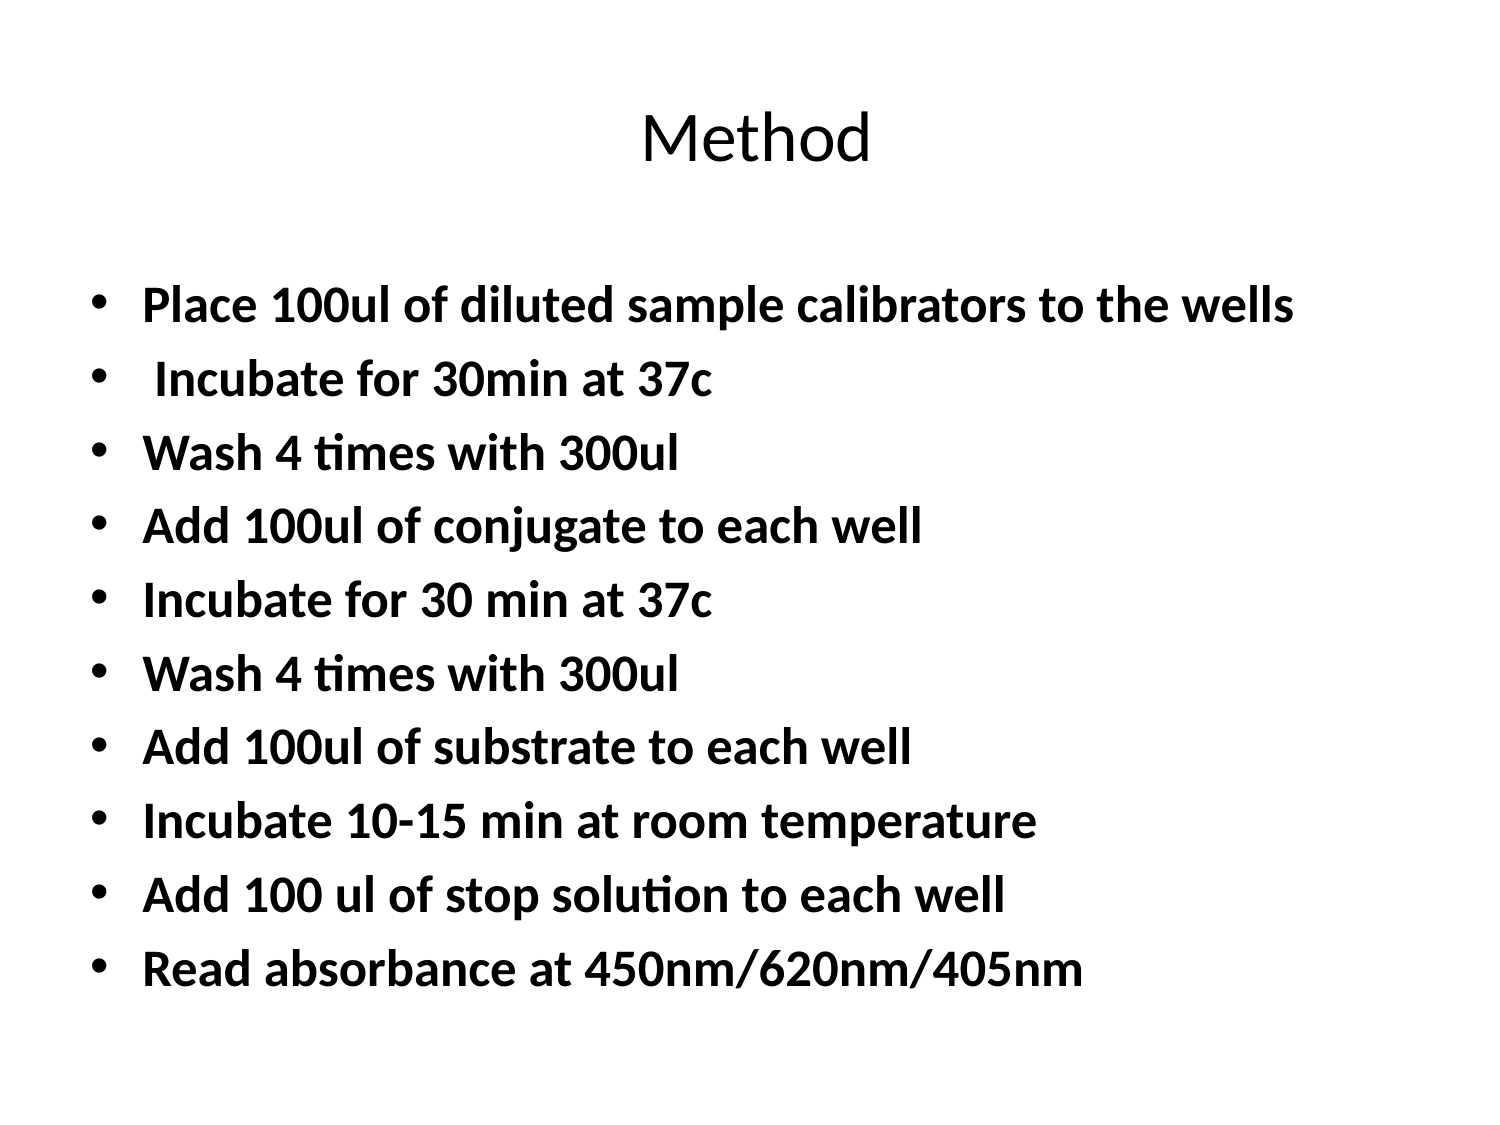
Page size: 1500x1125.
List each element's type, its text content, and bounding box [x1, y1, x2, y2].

title Method [82, 82, 1432, 270]
list Place 100ul of diluted sample calibrators to the wells Incubate for 30min at 37c Wash 4 times with 300ul Add 100ul of conjugate to each well Incubate for 30 min at 37c Wash 4 times with 300ul Add 100ul of substrate to each well Incubate 10-15 min at room temperature Add 100 ul of stop solution to each well Read absorbance at 450nm/620nm/405nm [75, 262, 1425, 1005]
